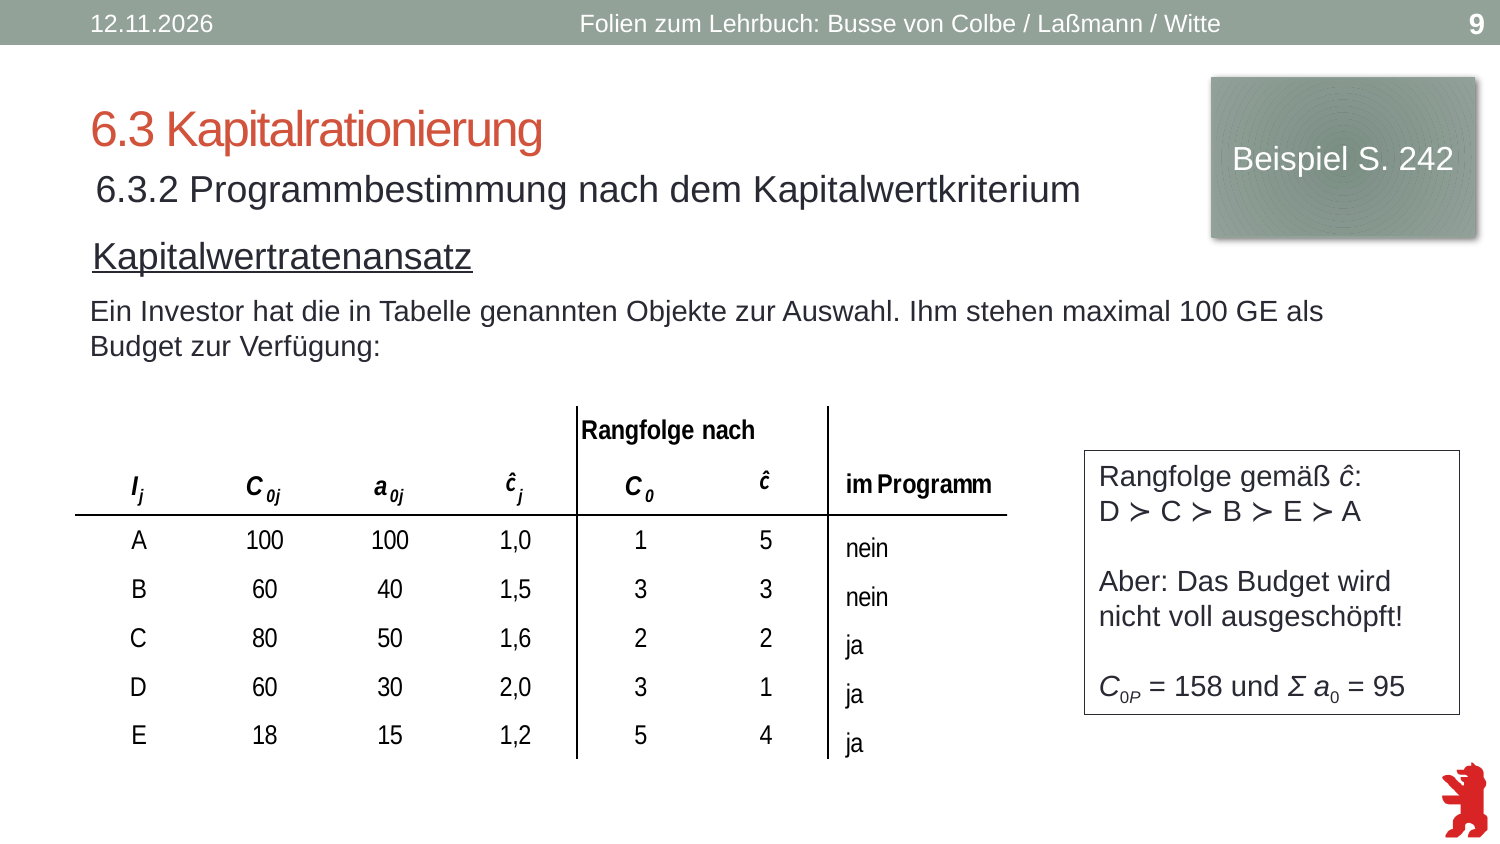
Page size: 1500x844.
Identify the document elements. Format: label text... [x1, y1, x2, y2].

title 6.3 Kapitalrationierung [75, 65, 1425, 188]
picture [1434, 760, 1500, 844]
text_box Beispiel S. 242 [1211, 77, 1475, 238]
text_box Ein Investor hat die in Tabelle genannten Objekte zur Auswahl. Ihm stehen maximal 100 GE als Budget zur Verfügung: [74, 284, 1343, 405]
text_box Rangfolge gemäß ĉ: D ≻ C ≻ B ≻ E ≻ A Aber: Das Budget wird nicht voll ausgeschöpft! C0P = 158 und Σ a0 = 95 [1084, 450, 1460, 715]
text_box Kapitalwertratenansatz [77, 224, 488, 284]
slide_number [75, 2, 550, 43]
picture [74, 405, 1010, 761]
slide_number 9 [1325, 2, 1500, 43]
text_box 6.3.2 Programmbestimmung nach dem Kapitalwertkriterium [80, 157, 1097, 217]
footer Folien zum Lehrbuch: Busse von Colbe / Laßmann / Witte [562, 2, 1238, 43]
